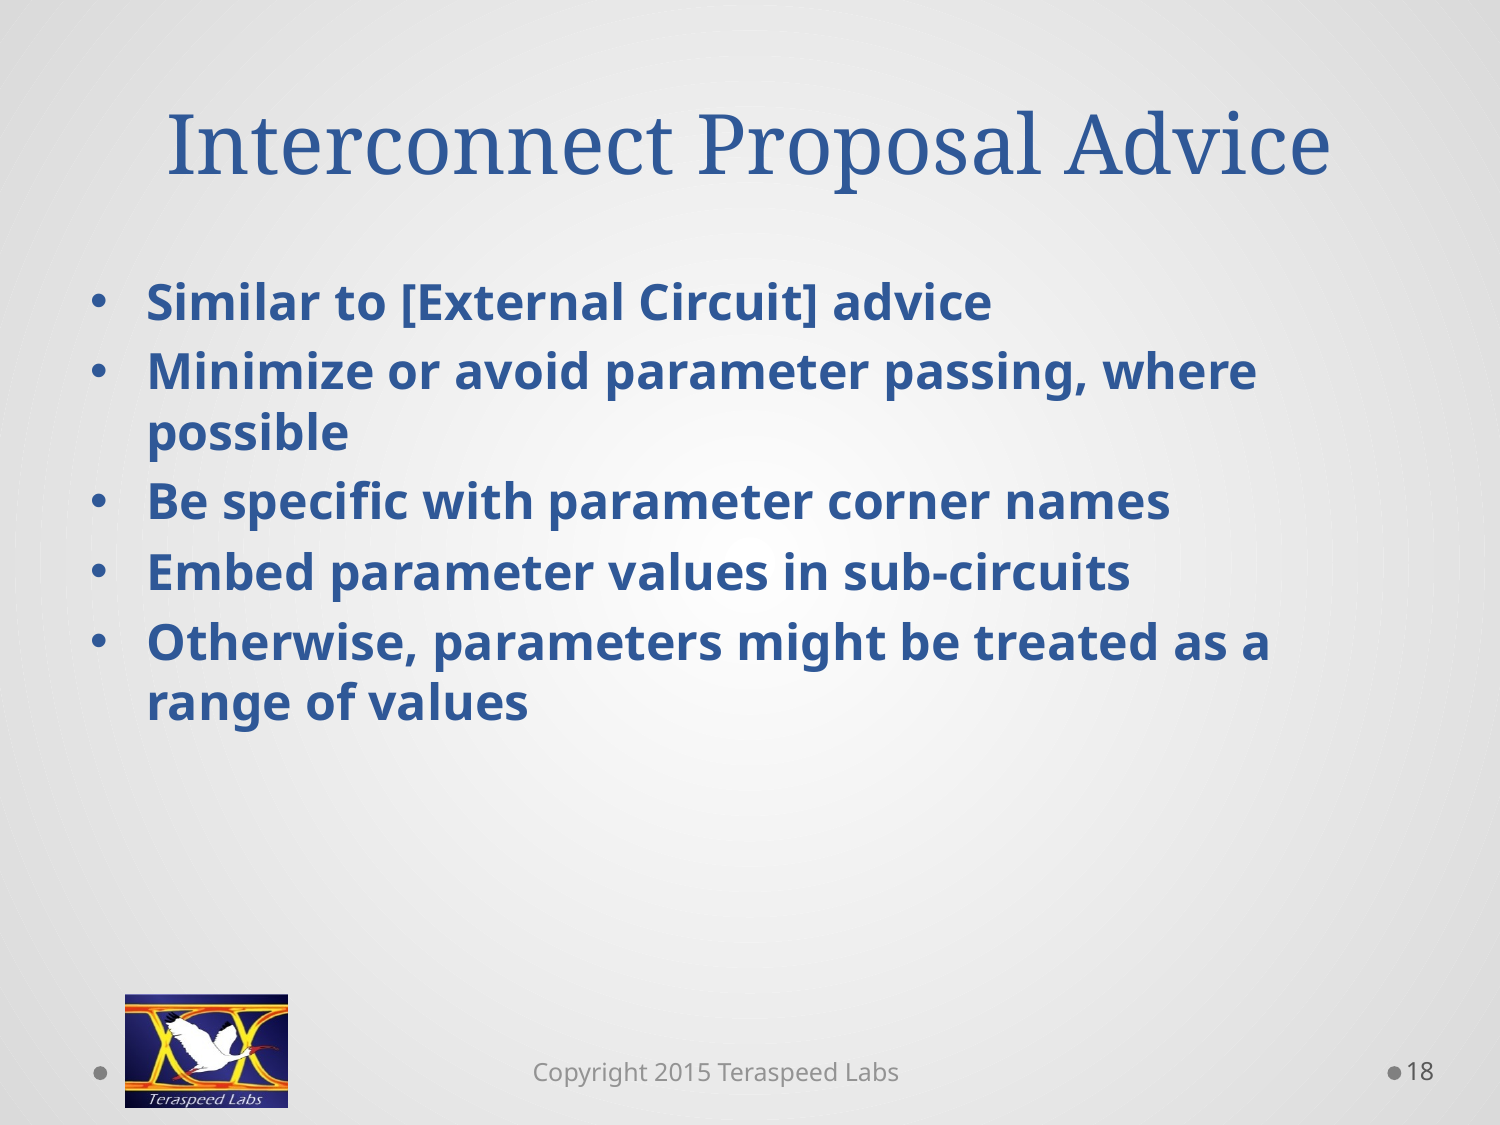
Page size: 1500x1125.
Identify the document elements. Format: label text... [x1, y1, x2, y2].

footer Copyright 2015 Teraspeed Labs [525, 1043, 993, 1103]
picture [125, 1005, 288, 1108]
list Similar to [External Circuit] advice Minimize or avoid parameter passing, where possible Be specific with parameter corner names Embed parameter values in sub-circuits Otherwise, parameters might be treated as a range of values [75, 262, 1425, 1005]
slide_number 18 [1401, 1042, 1494, 1103]
title Interconnect Proposal Advice [75, 0, 1425, 262]
